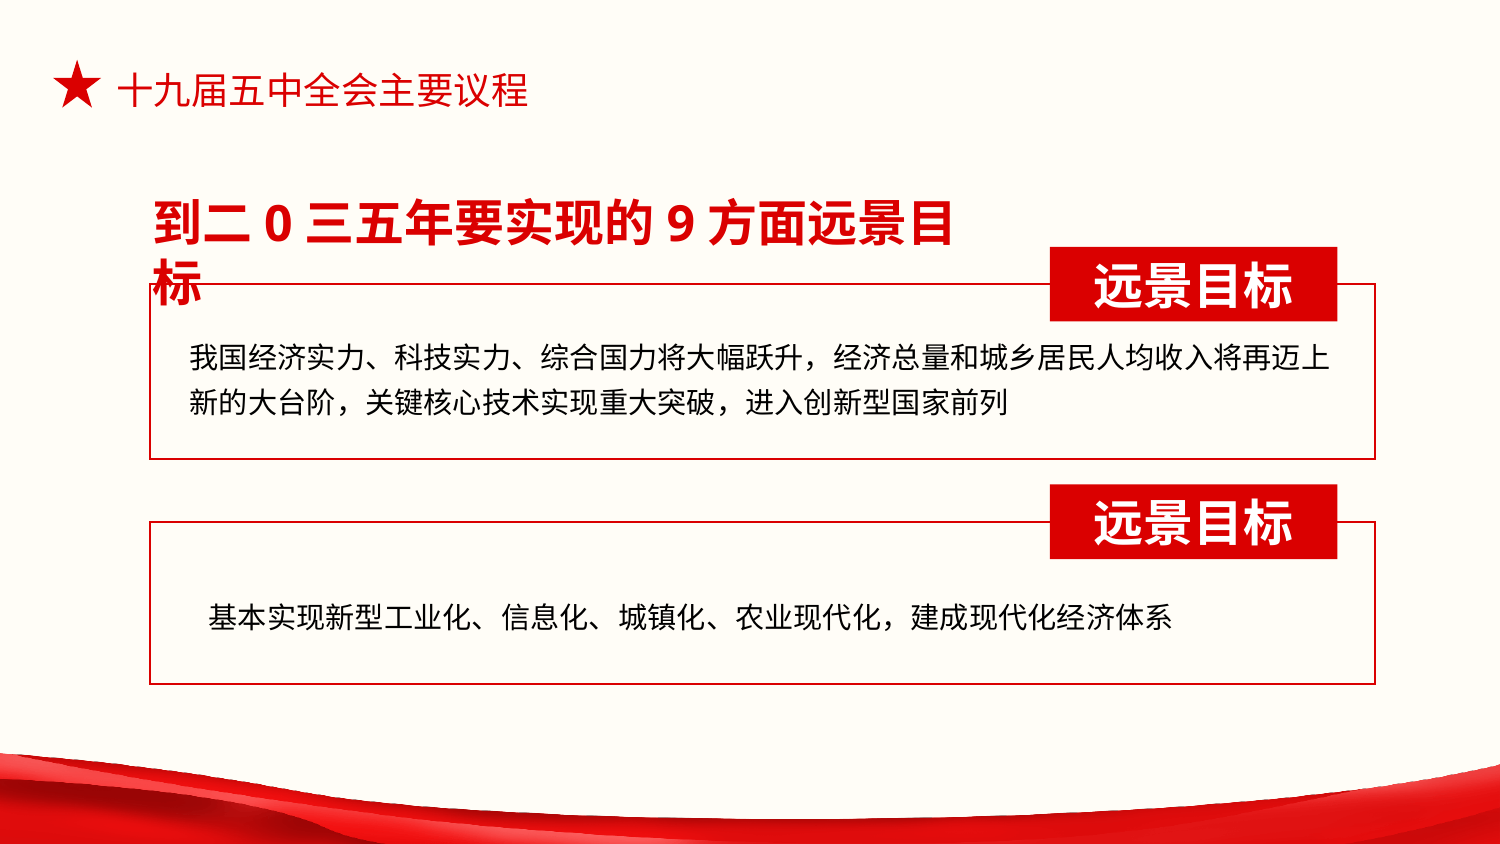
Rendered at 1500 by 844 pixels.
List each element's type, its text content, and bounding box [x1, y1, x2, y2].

picture [0, 746, 1500, 844]
text_box 远景目标 [1049, 246, 1338, 322]
text_box 到二0三五年要实现的9方面远景目标 [137, 184, 988, 320]
text_box [149, 521, 1376, 685]
text_box [149, 283, 1376, 460]
text_box 远景目标 [1049, 484, 1338, 560]
